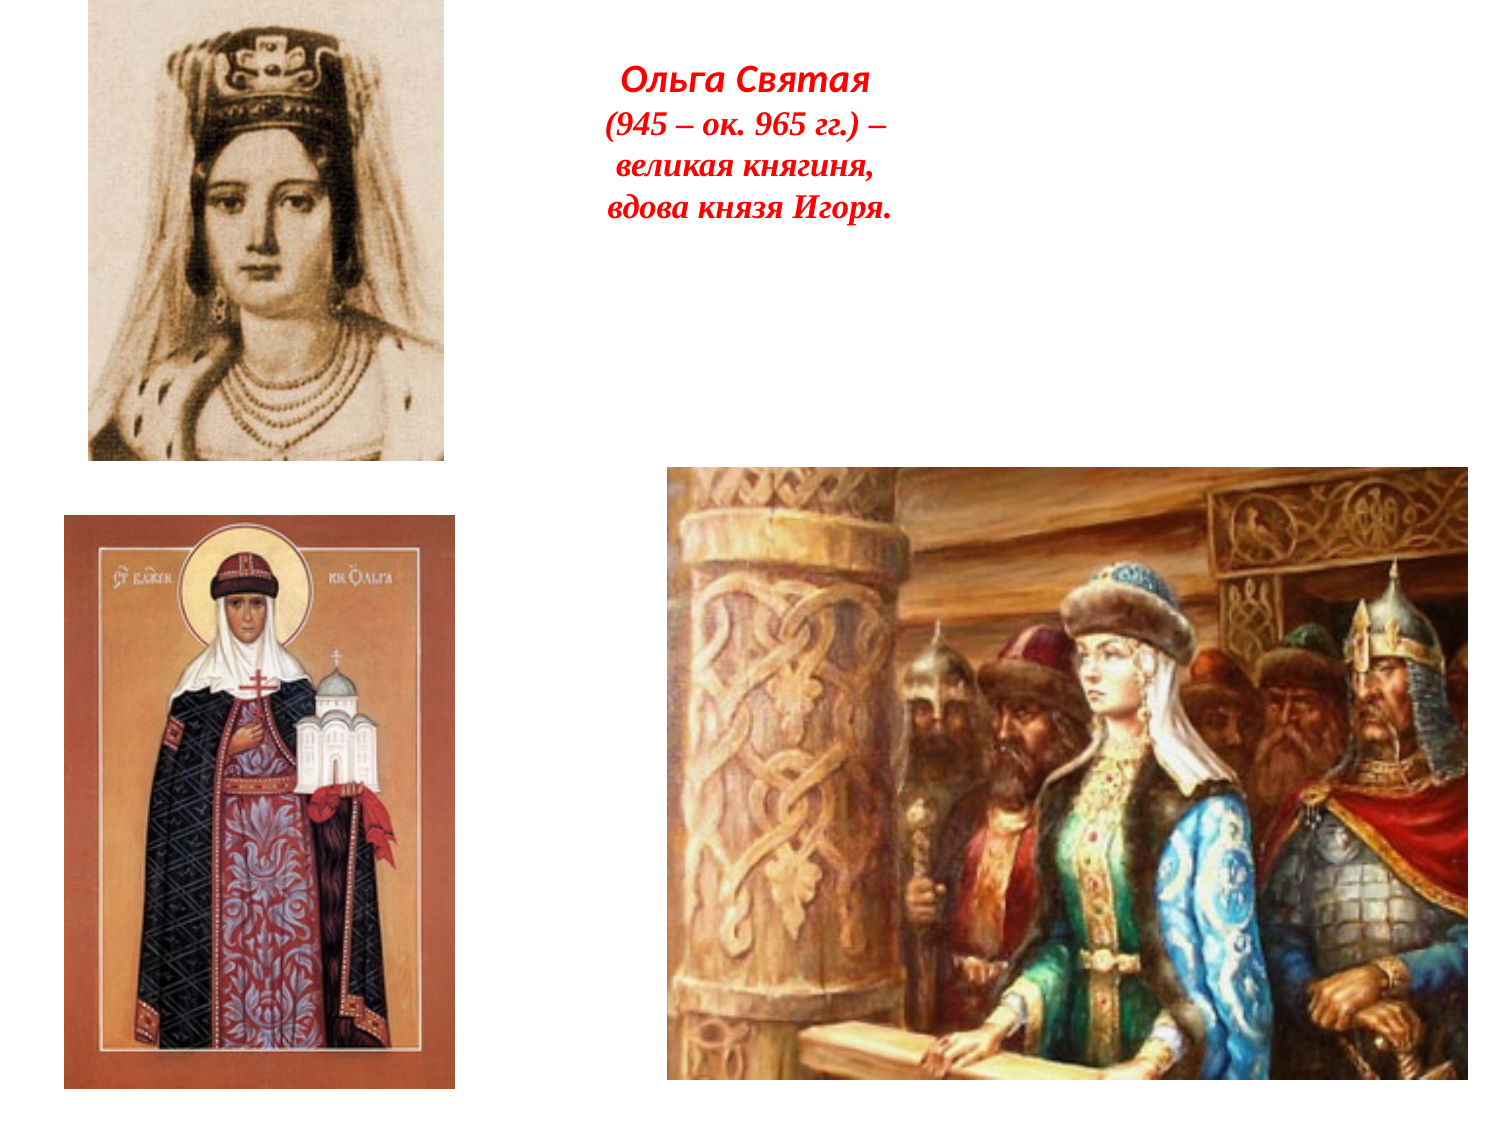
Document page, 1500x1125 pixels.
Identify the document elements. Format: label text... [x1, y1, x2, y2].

picture [64, 515, 456, 1089]
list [88, 0, 445, 461]
picture [666, 467, 1468, 1080]
title Ольга Святая (945 – ок. 965 гг.) – великая княгиня, вдова князя Игоря. [75, 45, 83, 233]
title Ольга Святая (945 – ок. 965 гг.) – великая княгиня, вдова князя Игоря. [449, 45, 1425, 233]
